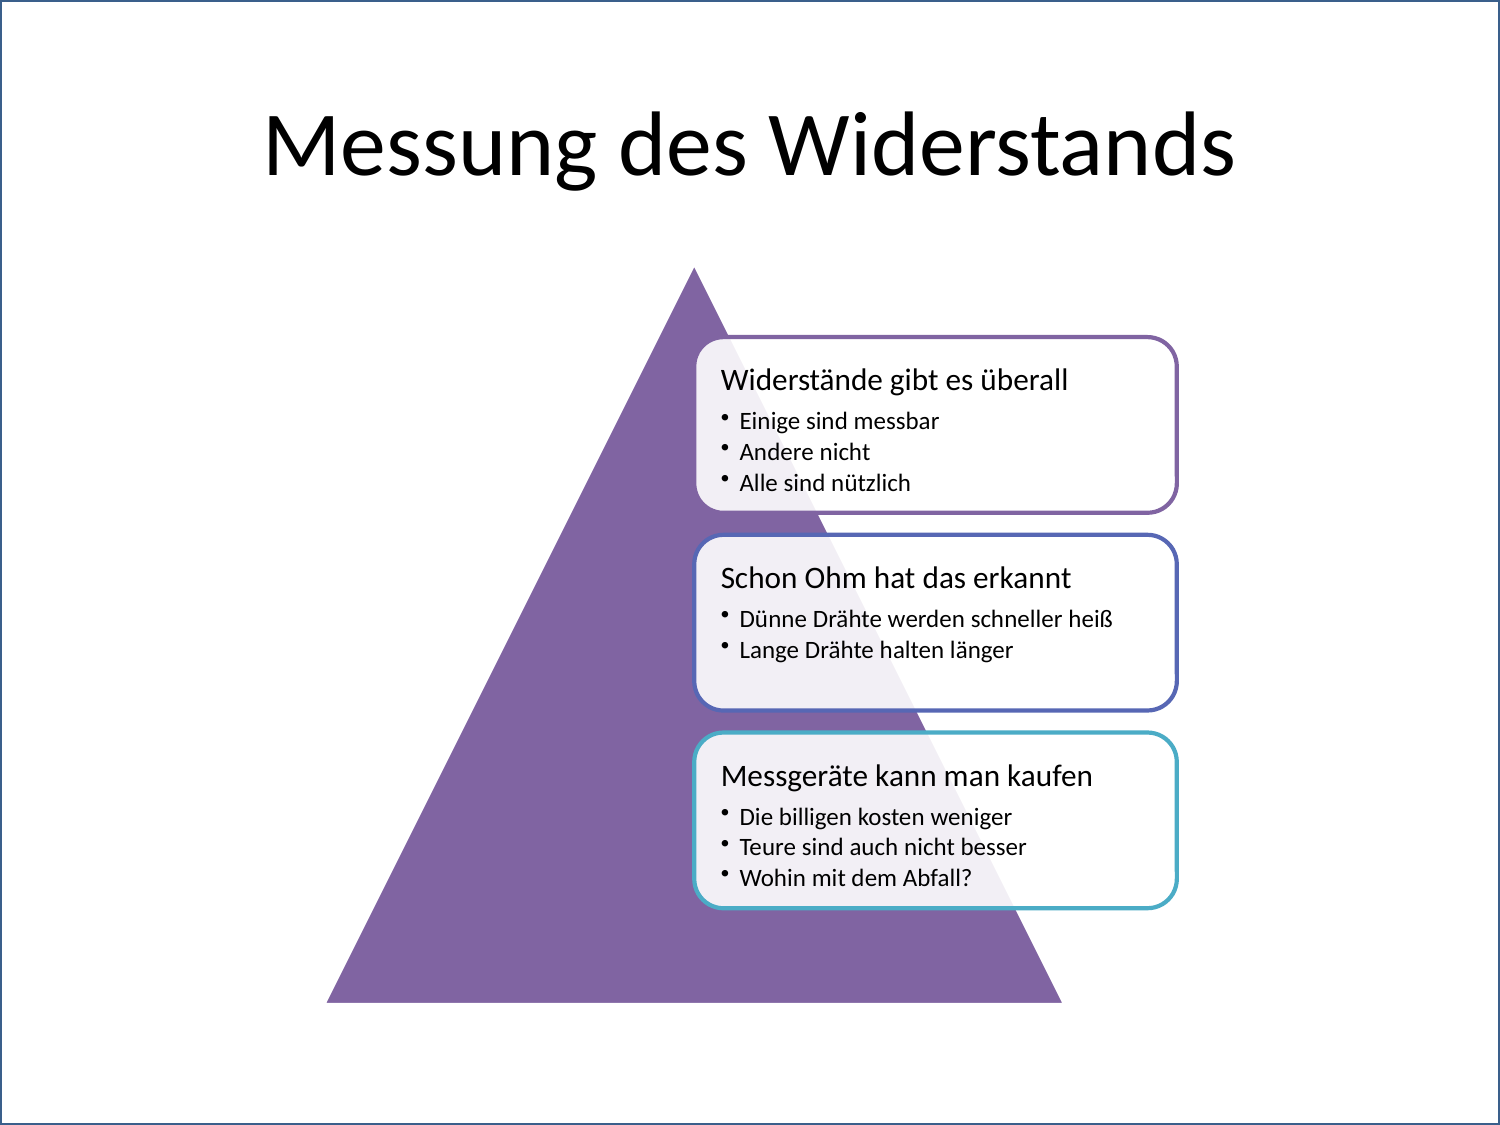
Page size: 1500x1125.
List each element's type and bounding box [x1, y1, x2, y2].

list [74, 262, 1426, 1006]
text_box [0, 0, 1500, 1125]
